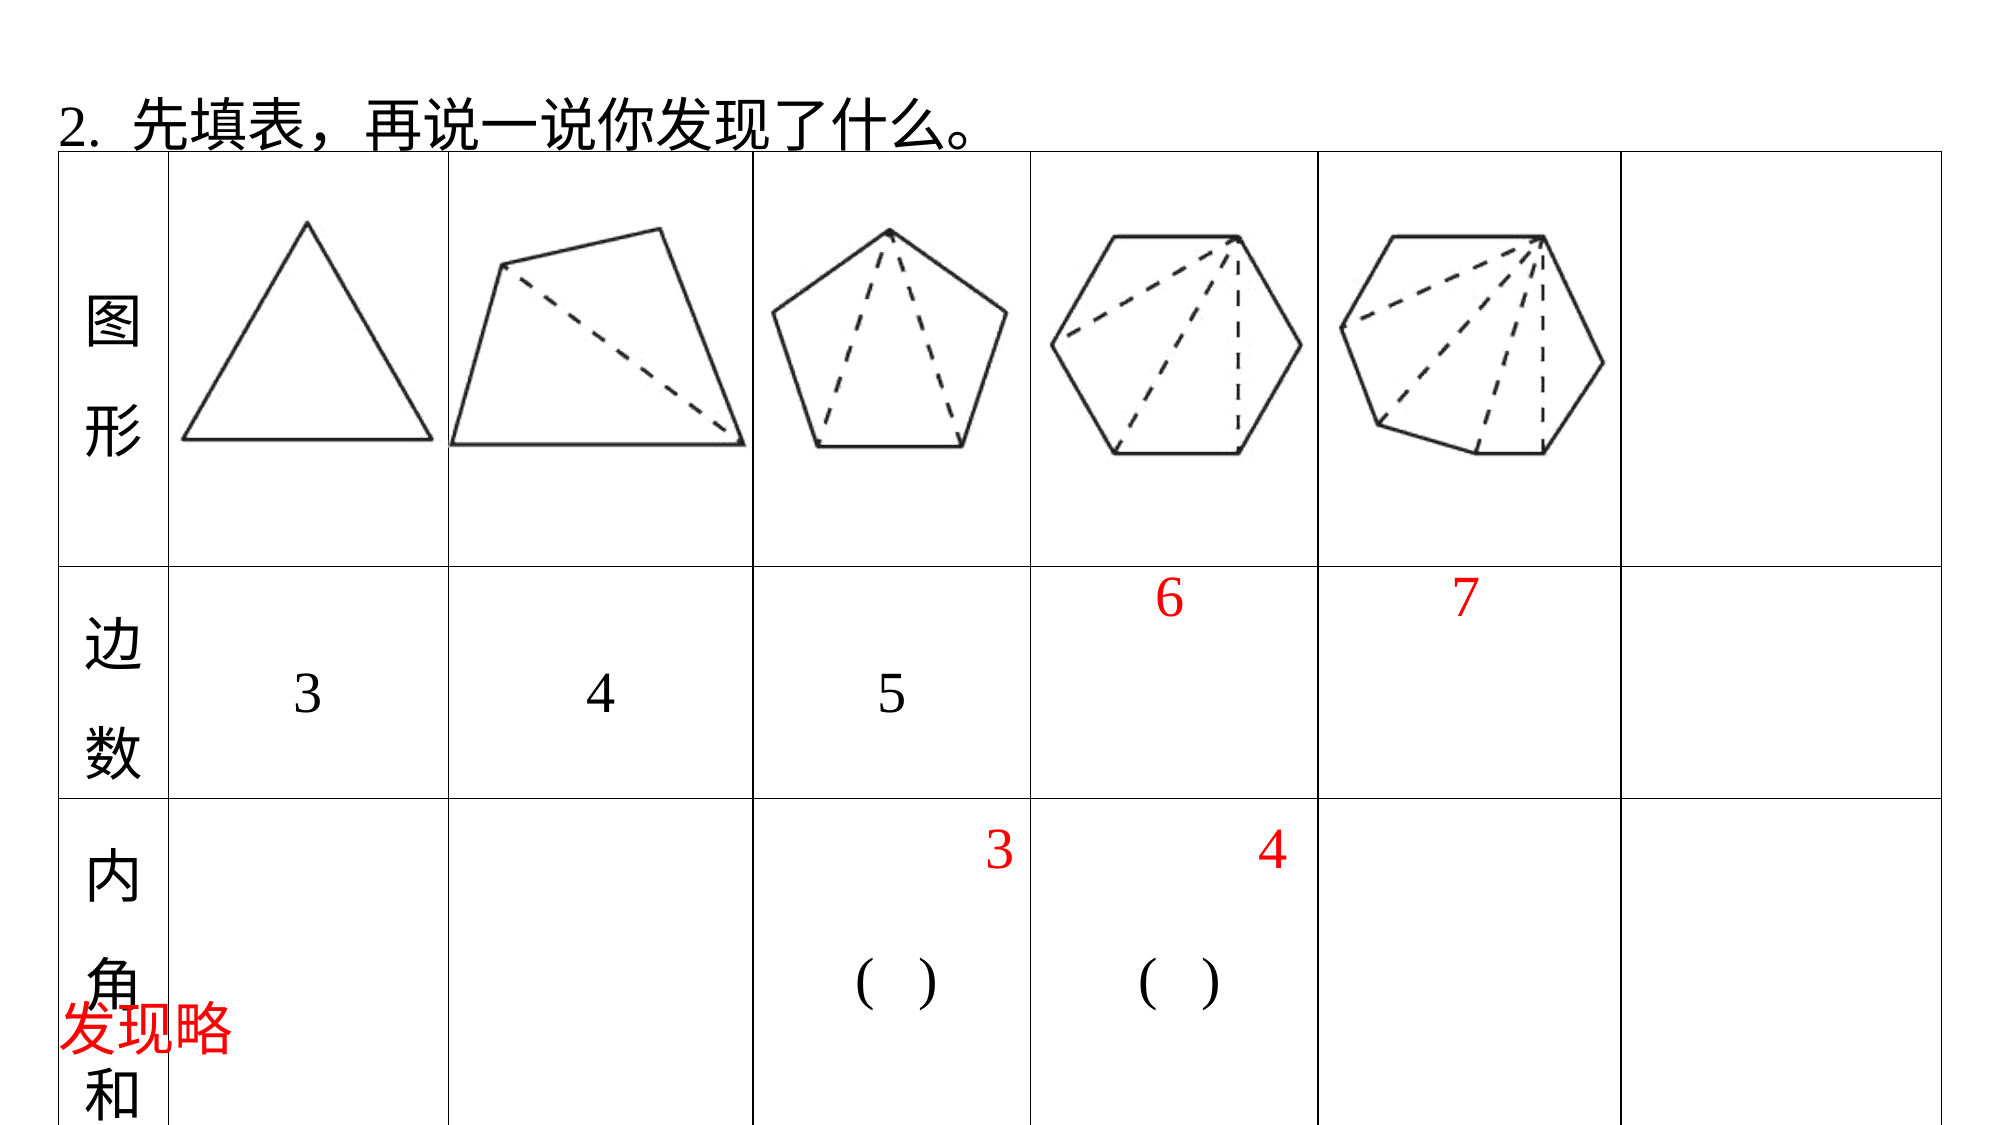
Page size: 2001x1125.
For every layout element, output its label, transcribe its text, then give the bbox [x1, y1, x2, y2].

text_box 4 [1243, 802, 1303, 888]
text_box 3 [970, 802, 1030, 888]
picture [762, 219, 1016, 456]
picture [1041, 226, 1310, 463]
text_box 7 [1436, 550, 1496, 636]
picture [172, 212, 753, 455]
text_box 2. 先填表，再说一说你发现了什么。 [58, 52, 1943, 146]
picture [1330, 226, 1612, 463]
text_box 发现略 [58, 970, 1942, 1054]
text_box 6 [1141, 550, 1200, 636]
